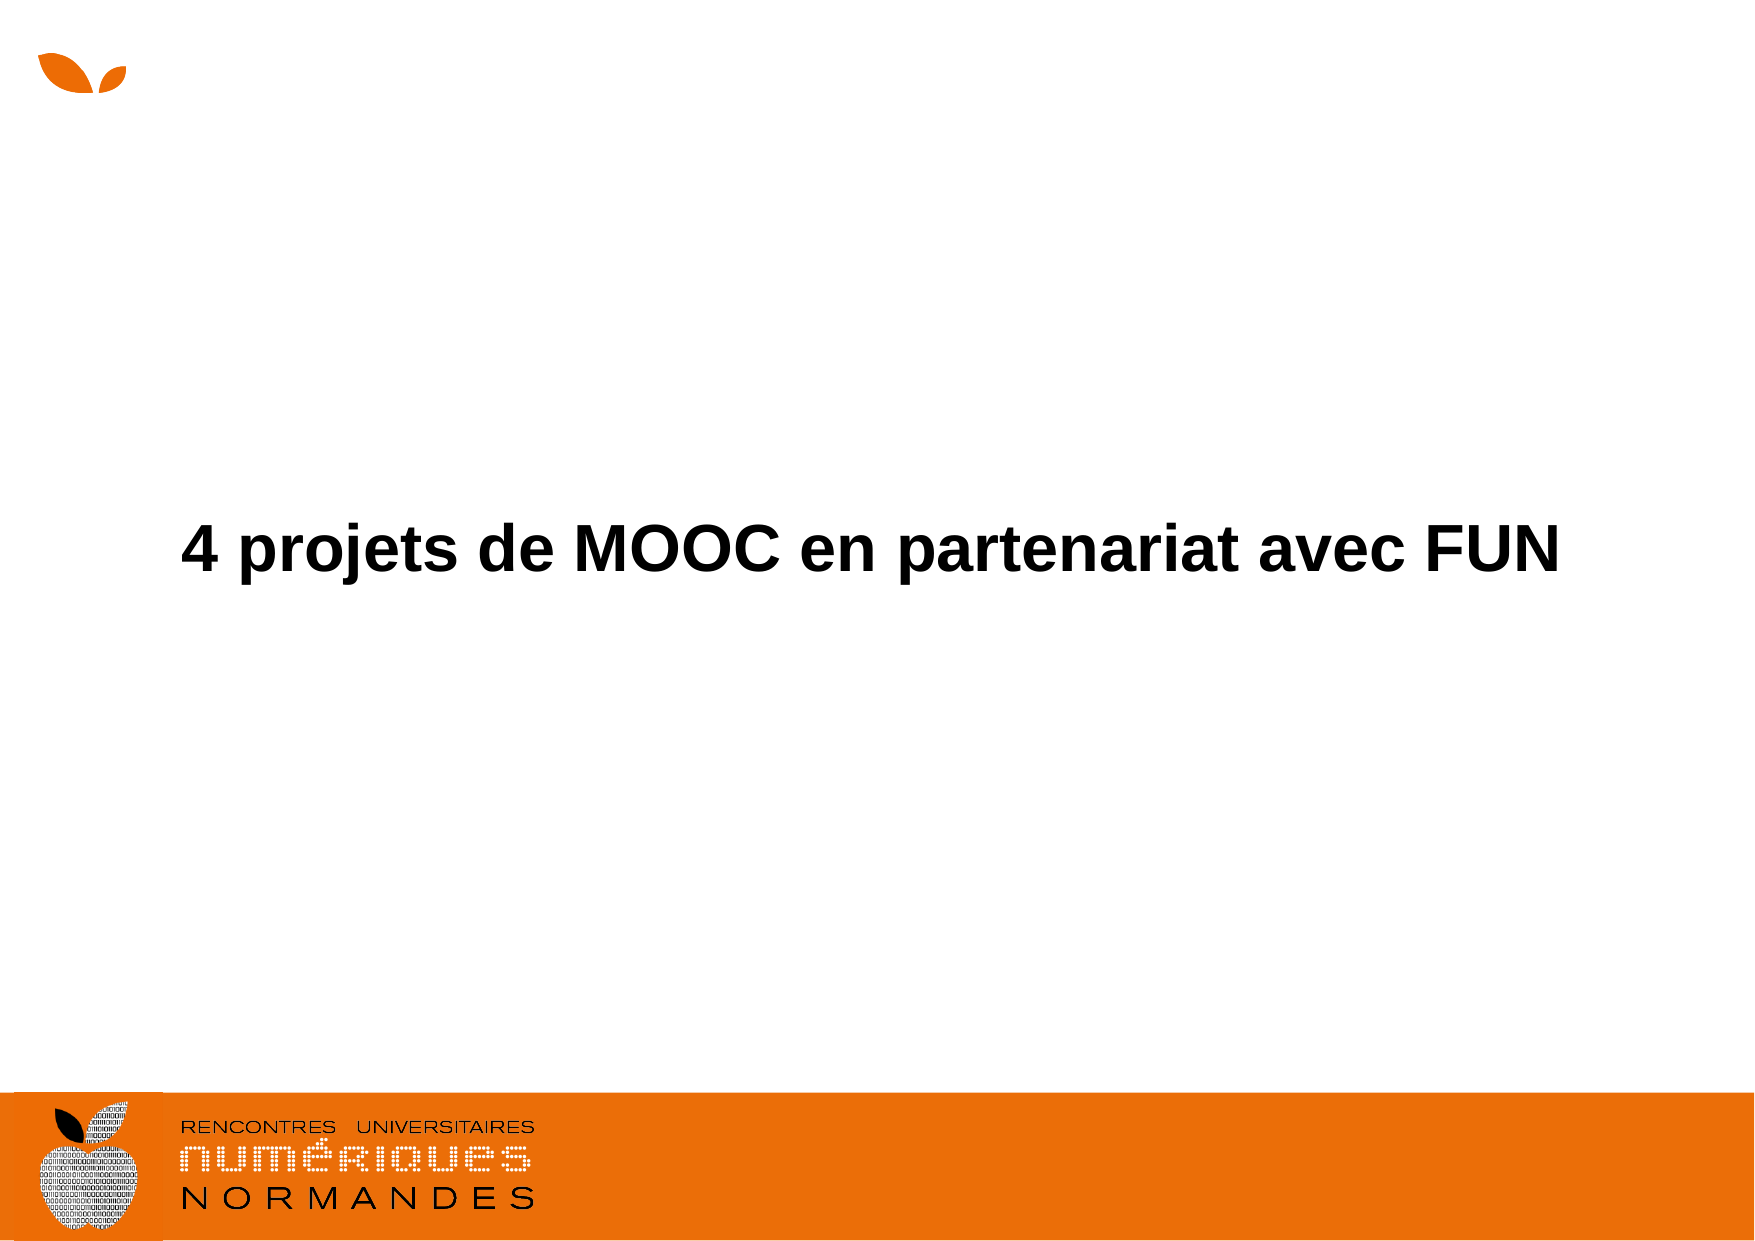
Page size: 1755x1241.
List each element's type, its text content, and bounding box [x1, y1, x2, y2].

list 4 projets de MOOC en partenariat avec FUN [41, 206, 1704, 1070]
picture [38, 53, 126, 93]
picture [180, 1118, 541, 1217]
picture [14, 1092, 163, 1241]
